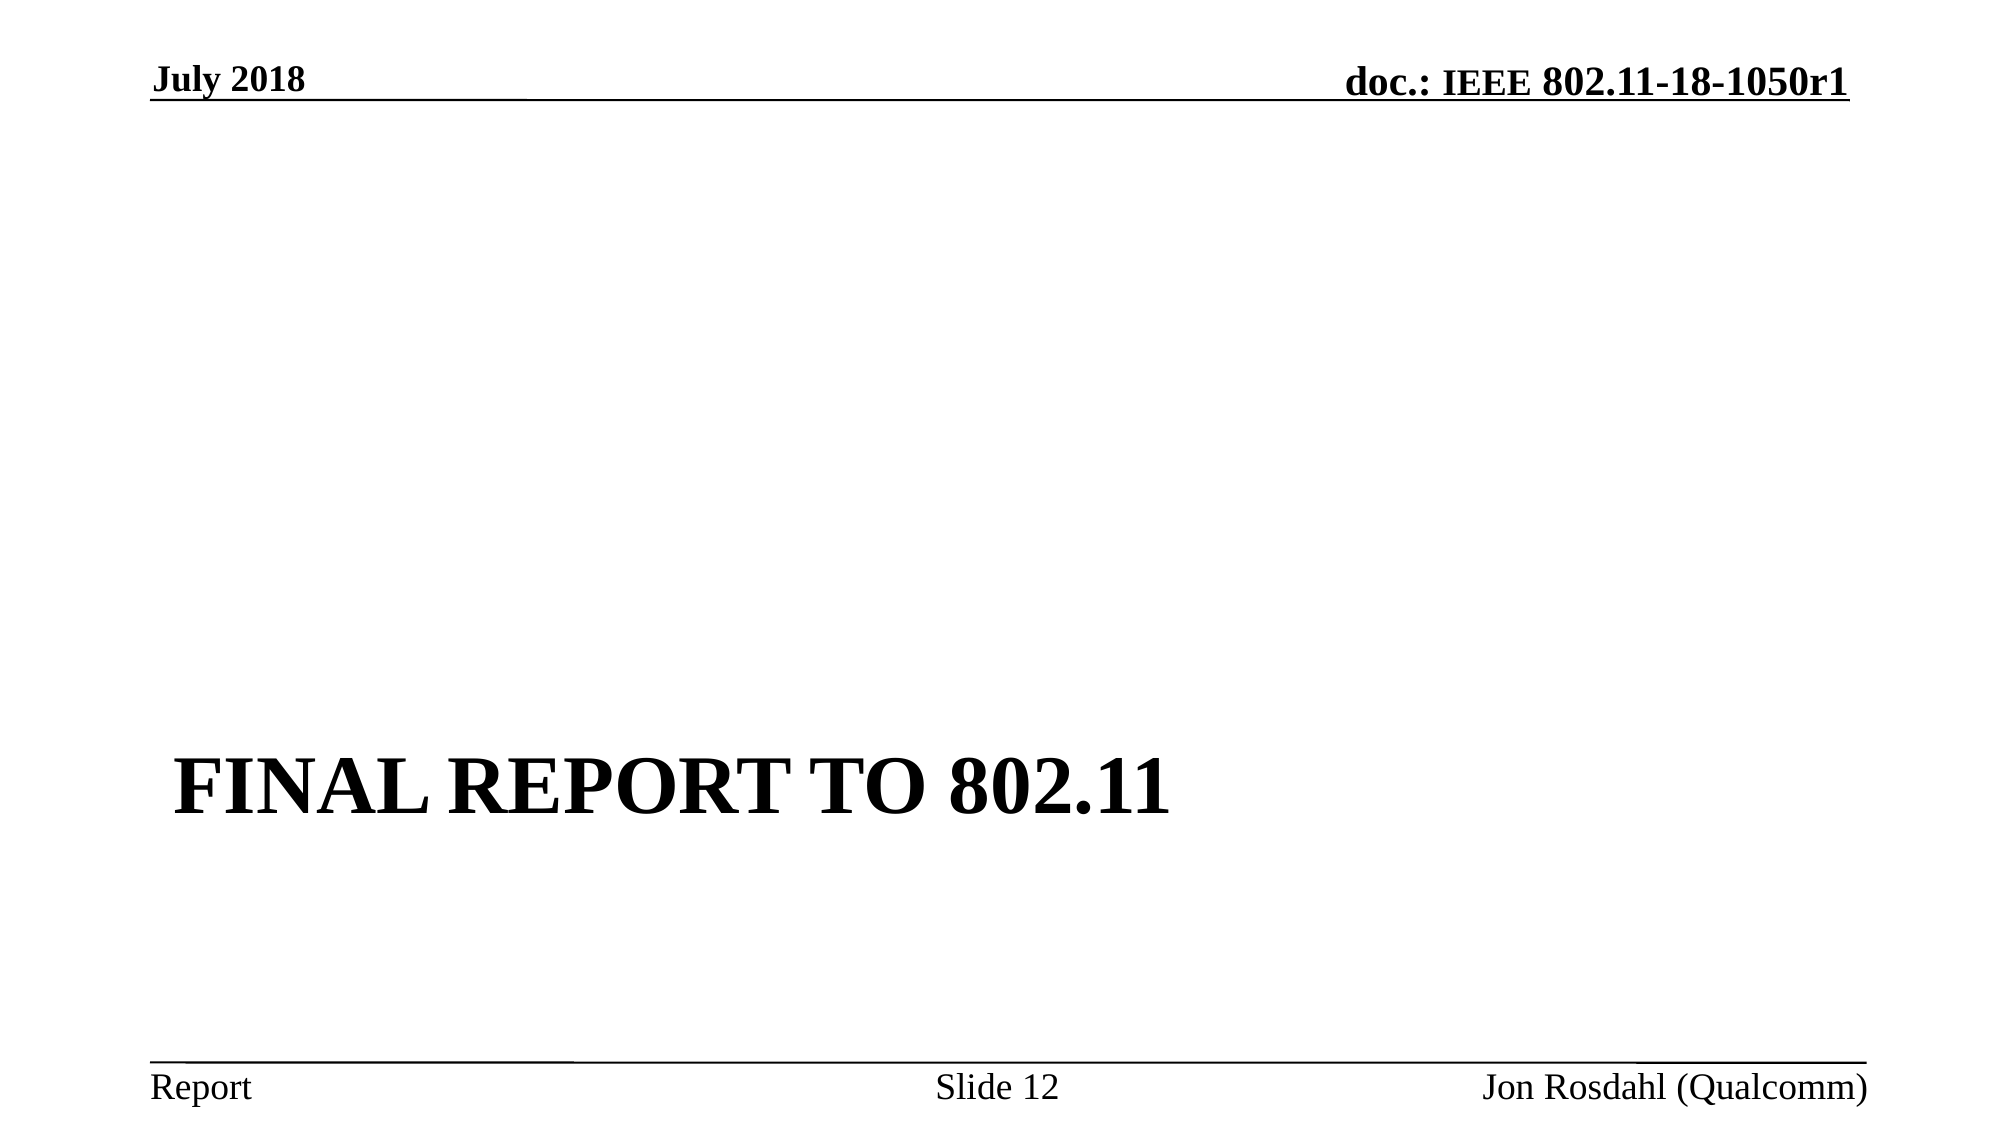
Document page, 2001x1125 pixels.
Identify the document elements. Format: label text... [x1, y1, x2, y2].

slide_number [152, 49, 434, 100]
footer Jon Rosdahl (Qualcomm) [1424, 1061, 1869, 1108]
title Final Report to 802.11 [157, 722, 1859, 947]
slide_number Slide 12 [928, 1061, 1067, 1123]
